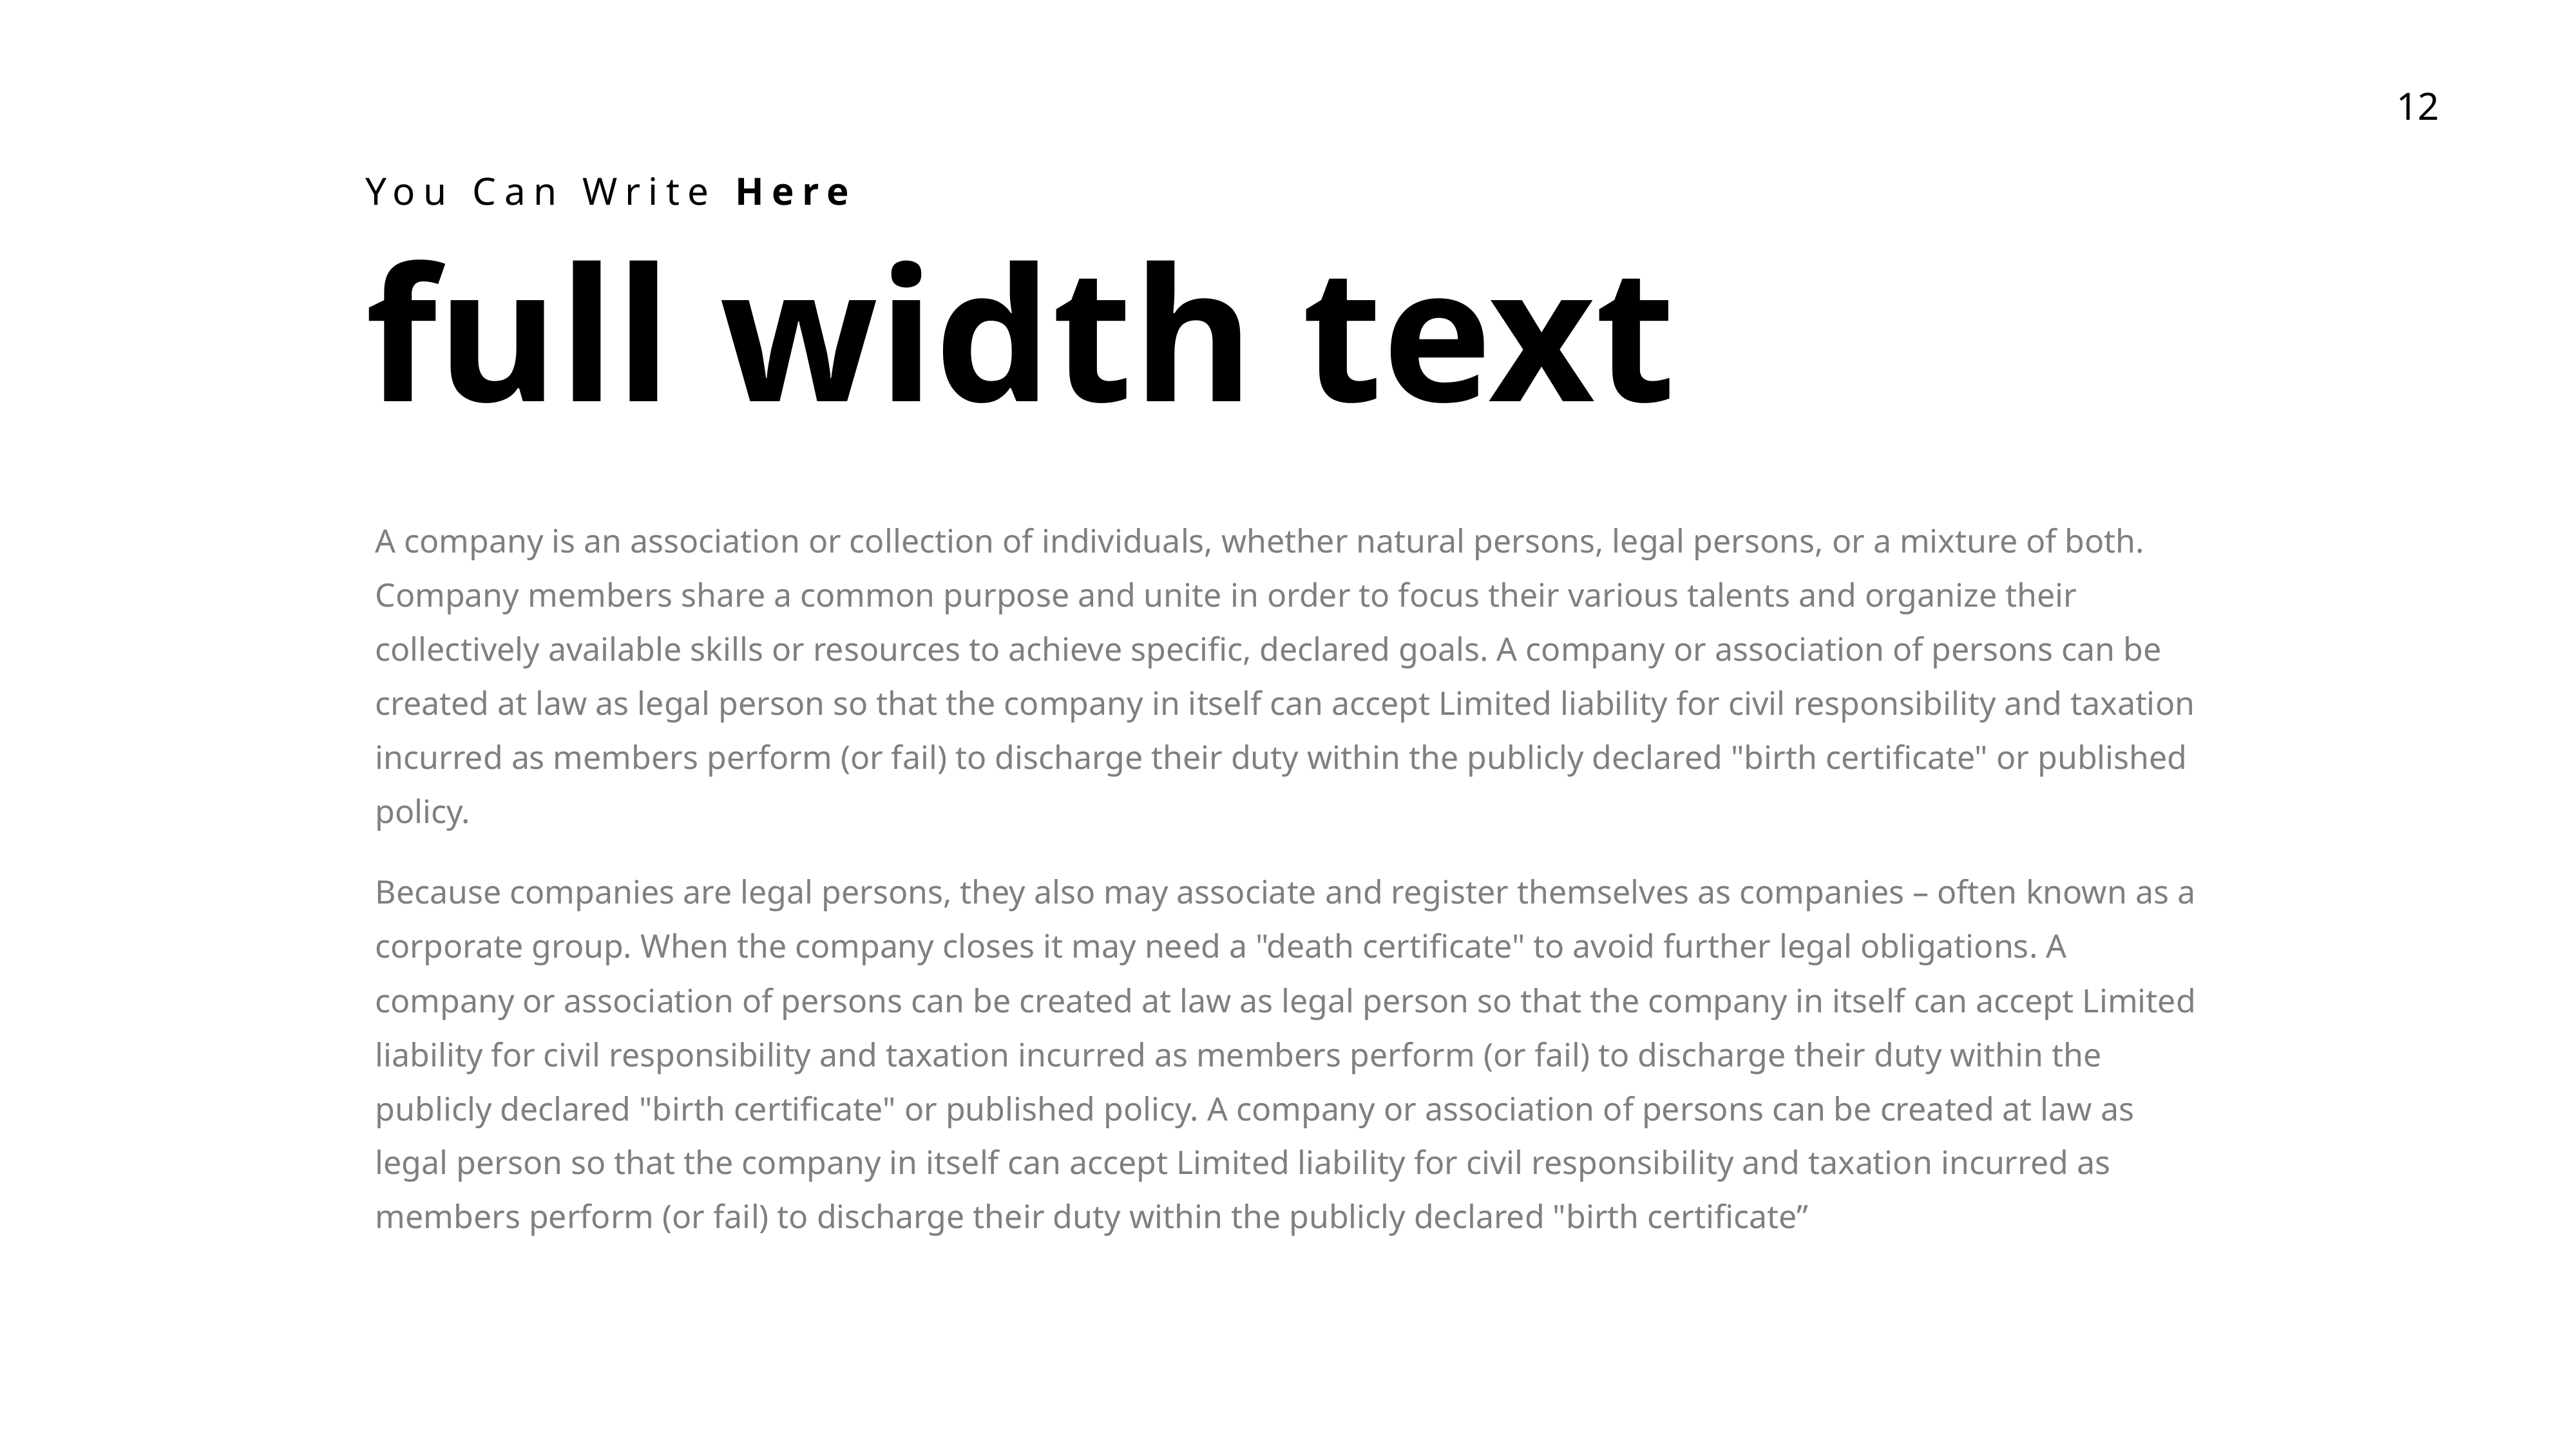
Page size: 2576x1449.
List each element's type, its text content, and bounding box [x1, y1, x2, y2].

text_box A company is an association or collection of individuals, whether natural persons, legal persons, or a mixture of both. Company members share a common purpose and unite in order to focus their various talents and organize their collectively available skills or resources to achieve specific, declared goals. A company or association of persons can be created at law as legal person so that the company in itself can accept Limited liability for civil responsibility and taxation incurred as members perform (or fail) to discharge their duty within the publicly declared "birth certificate" or published policy. Because companies are legal persons, they also may associate and register themselves as companies – often known as a corporate group. When the company closes it may need a "death certificate" to avoid further legal obligations. A company or association of persons can be created at law as legal person so that the company in itself can accept Limited liability for civil responsibility and taxation incurred as members perform (or fail) to discharge their duty within the publicly declared "birth certificate" or published policy. A company or association of persons can be created at law as legal person so that the company in itself can accept Limited liability for civil responsibility and taxation incurred as members perform (or fail) to discharge their duty within the publicly declared "birth certificate” [356, 495, 2222, 1245]
text_box You Can Write Here [356, 163, 1010, 211]
text_box full width text [356, 211, 2119, 444]
